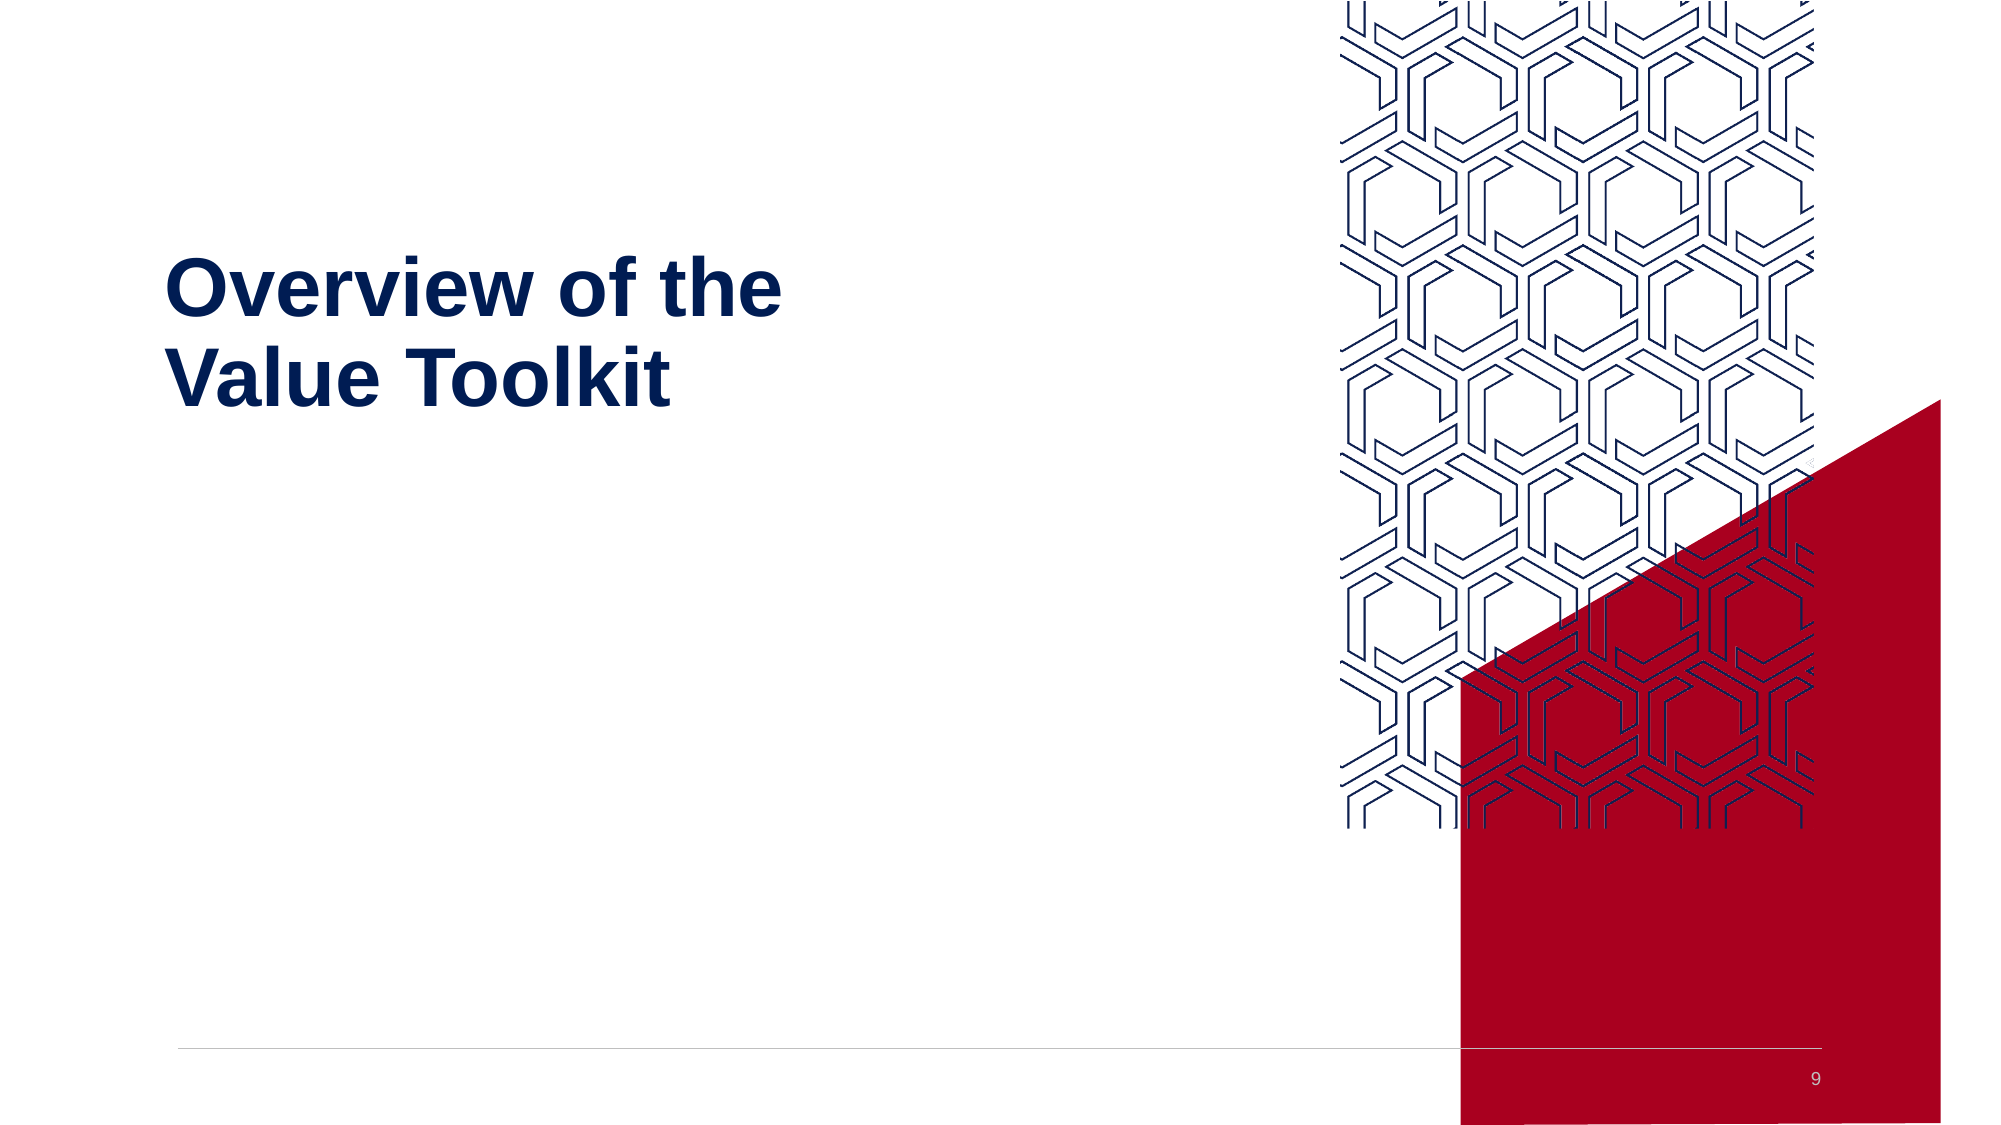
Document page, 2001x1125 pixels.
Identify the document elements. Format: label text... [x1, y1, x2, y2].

title Overview of the Value Toolkit [164, 197, 1363, 425]
slide_number 9 [1386, 1048, 1837, 1108]
picture [1340, 1, 1814, 829]
